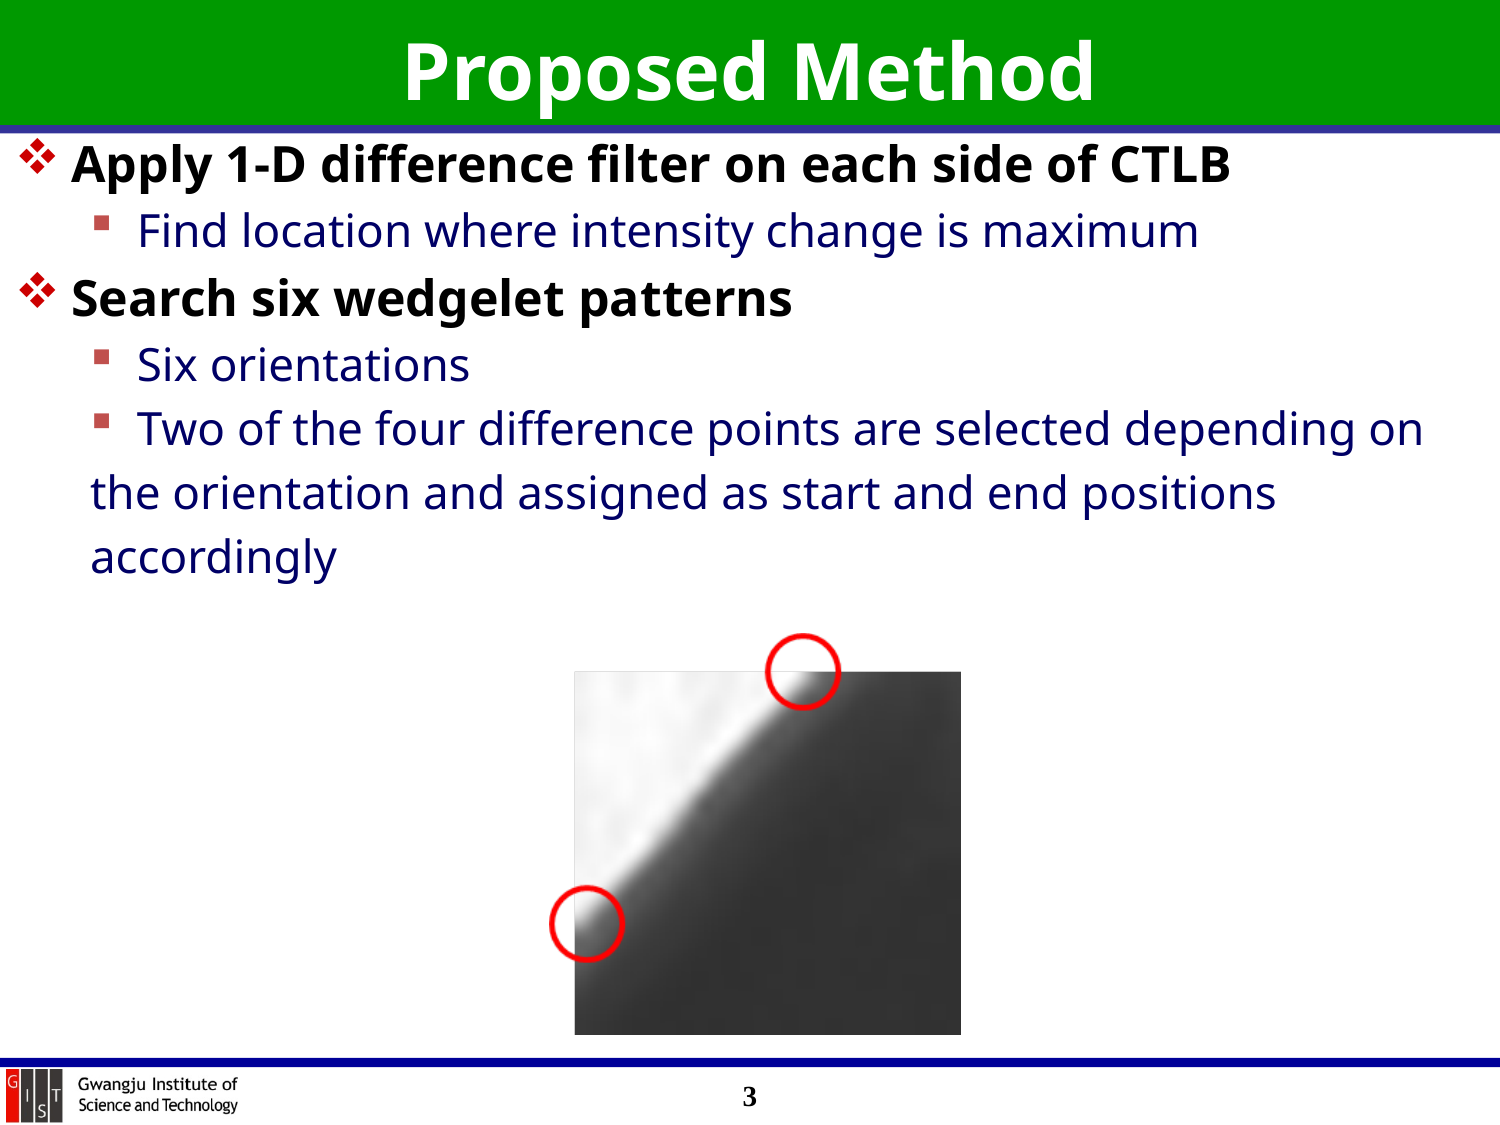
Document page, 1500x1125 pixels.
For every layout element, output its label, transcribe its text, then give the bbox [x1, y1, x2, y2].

title Proposed Method [0, 12, 1500, 123]
slide_number 3 [575, 1065, 925, 1125]
list Apply 1-D difference filter on each side of CTLB Find location where intensity change is maximum Search six wedgelet patterns Six orientations Two of the four difference points are selected depending on the orientation and assigned as start and end positions accordingly [0, 123, 1500, 1039]
picture [548, 633, 962, 1036]
picture [6, 1069, 238, 1123]
